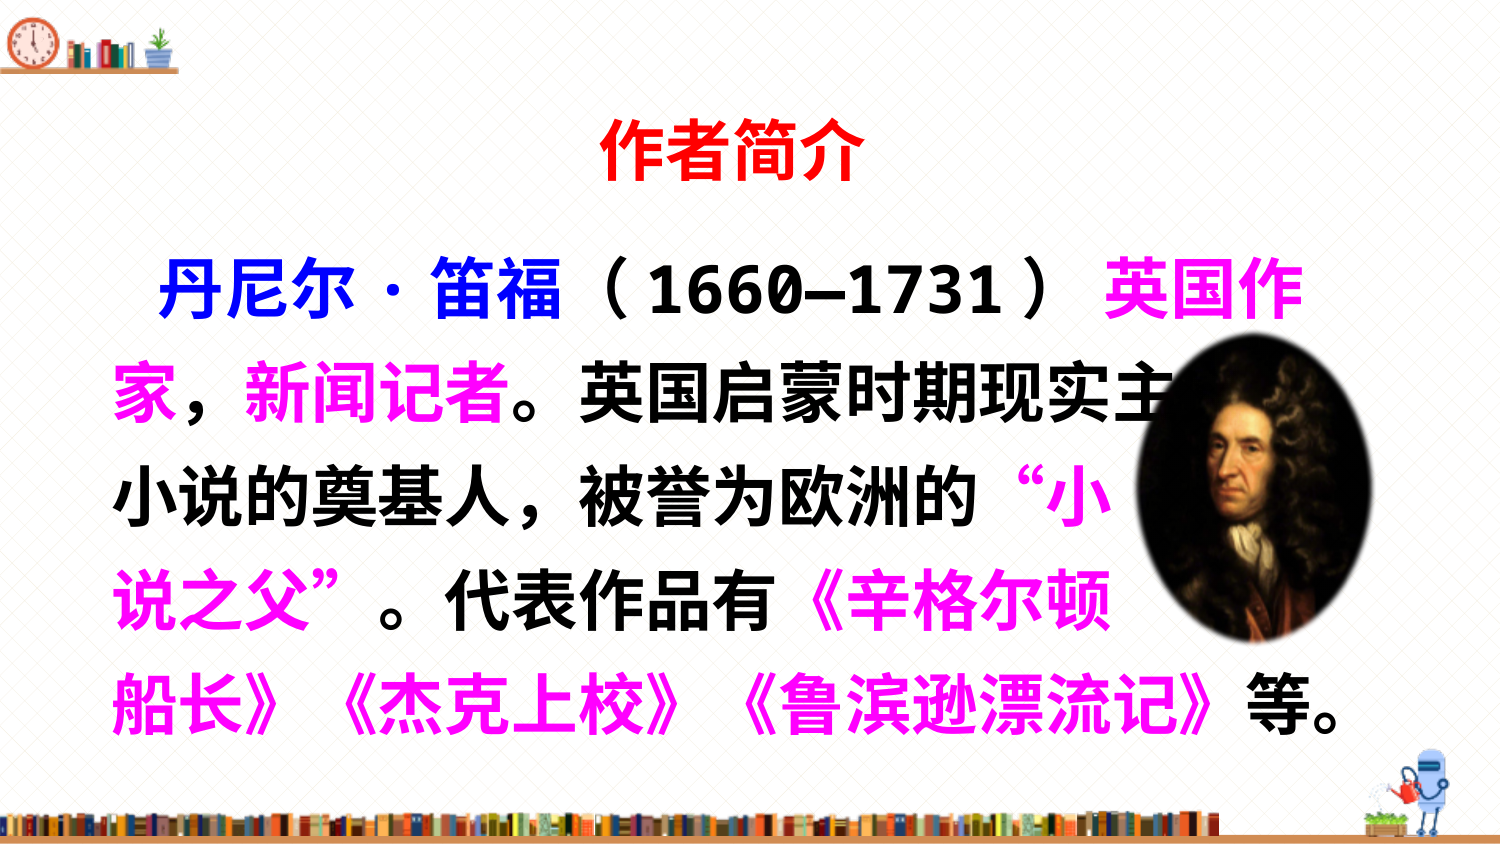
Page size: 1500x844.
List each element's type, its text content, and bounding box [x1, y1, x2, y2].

text_box 作者简介 [584, 101, 918, 196]
picture [1363, 740, 1450, 837]
picture [595, 810, 1219, 836]
picture [0, 15, 188, 74]
picture [0, 812, 594, 836]
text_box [96, 215, 1435, 810]
